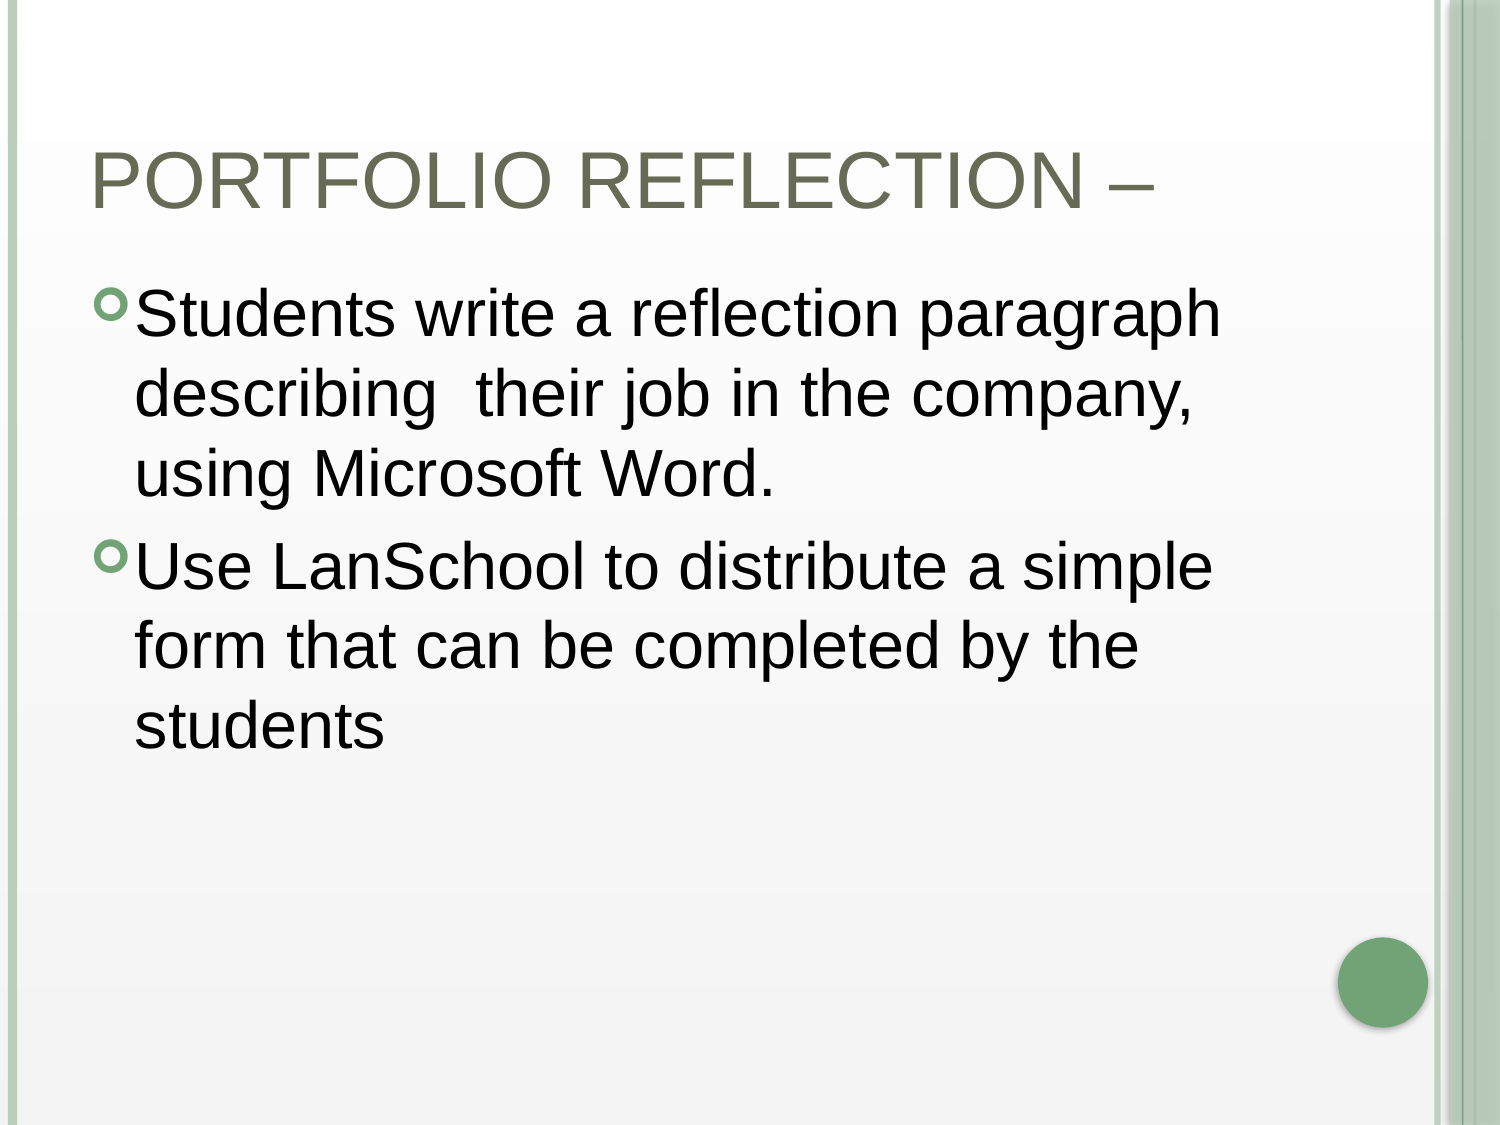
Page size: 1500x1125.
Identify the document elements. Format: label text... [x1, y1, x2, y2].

list Students write a reflection paragraph describing their job in the company, using Microsoft Word. Use LanSchool to distribute a simple form that can be completed by the students [74, 262, 1301, 1063]
title Portfolio Reflection – [75, 45, 1300, 233]
